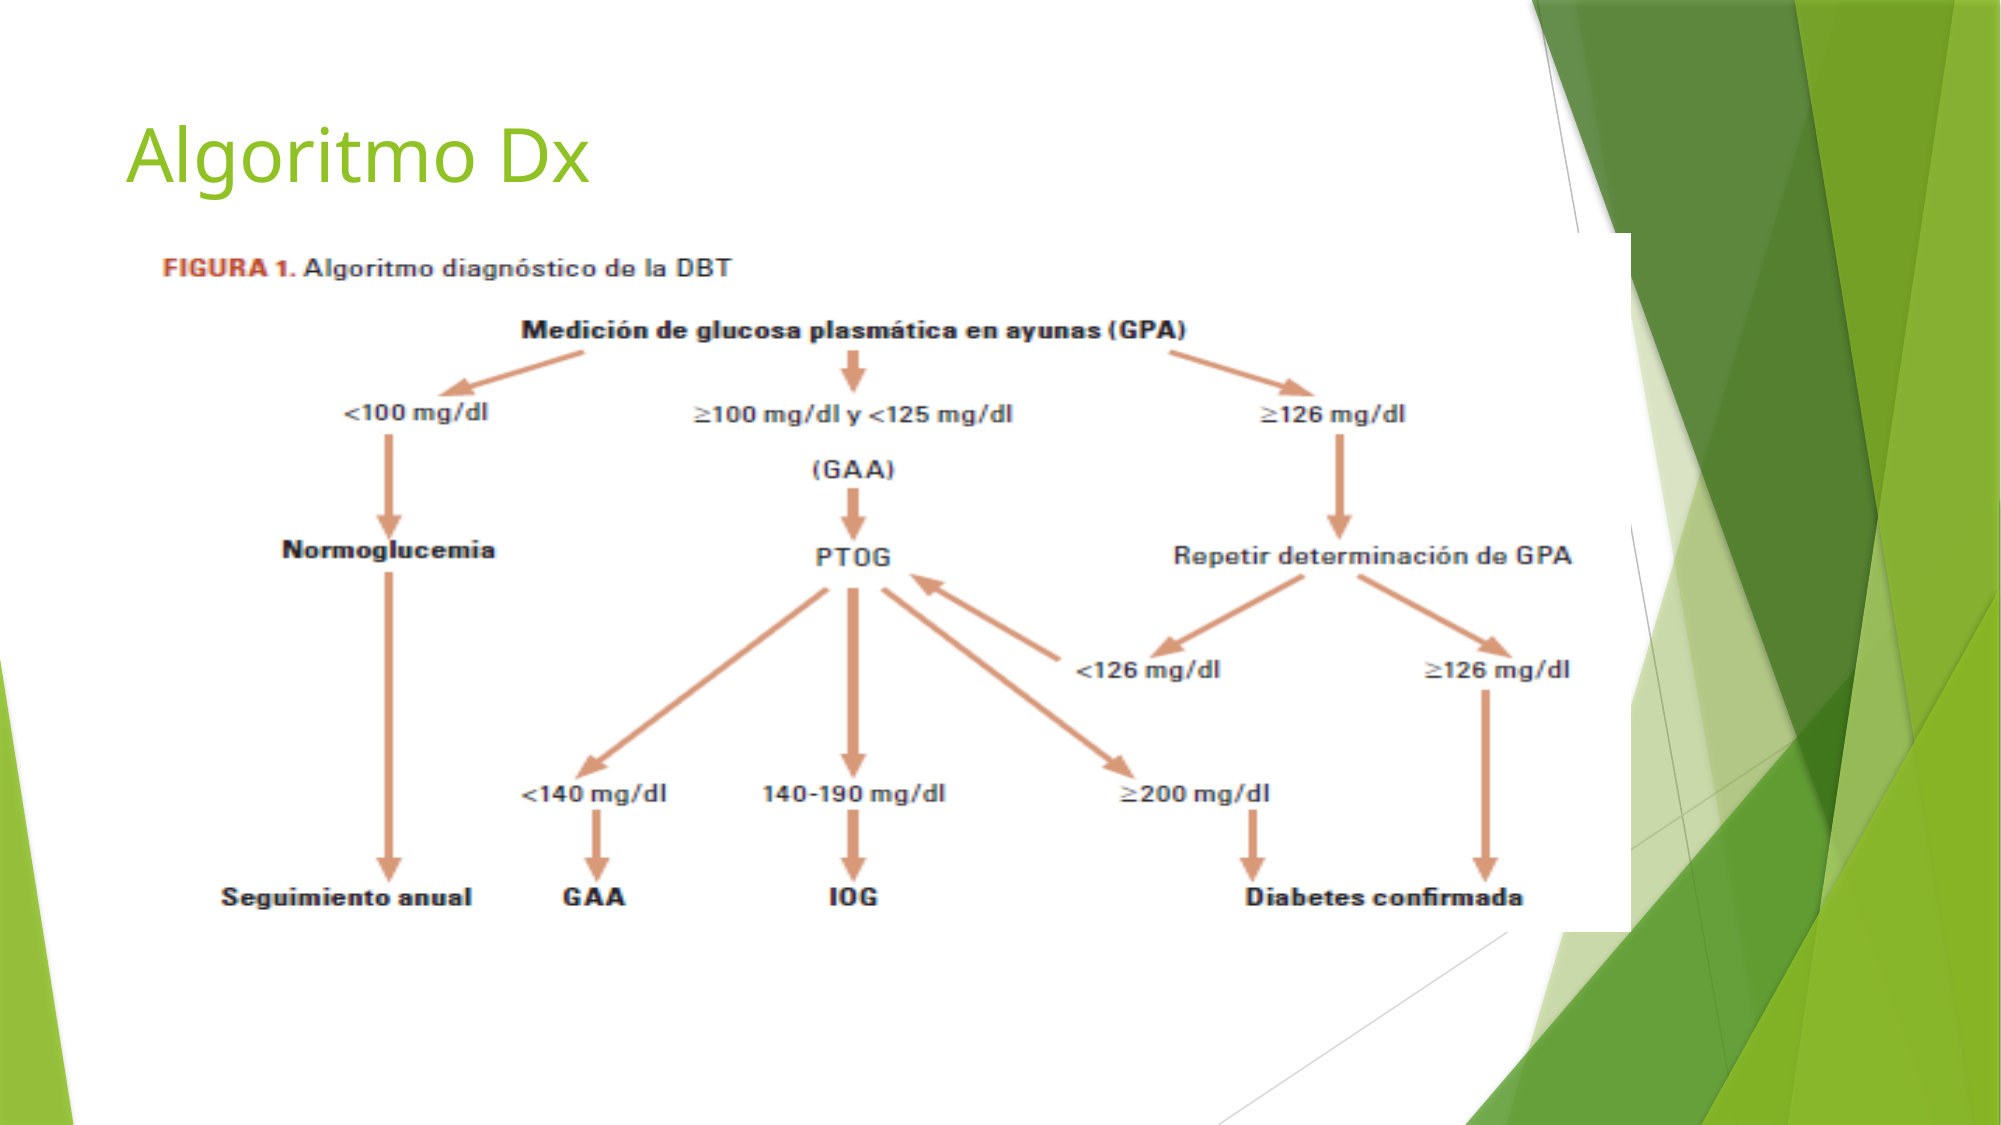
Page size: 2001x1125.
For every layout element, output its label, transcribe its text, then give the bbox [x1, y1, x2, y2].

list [132, 233, 1632, 932]
title Algoritmo Dx [111, 99, 1522, 317]
